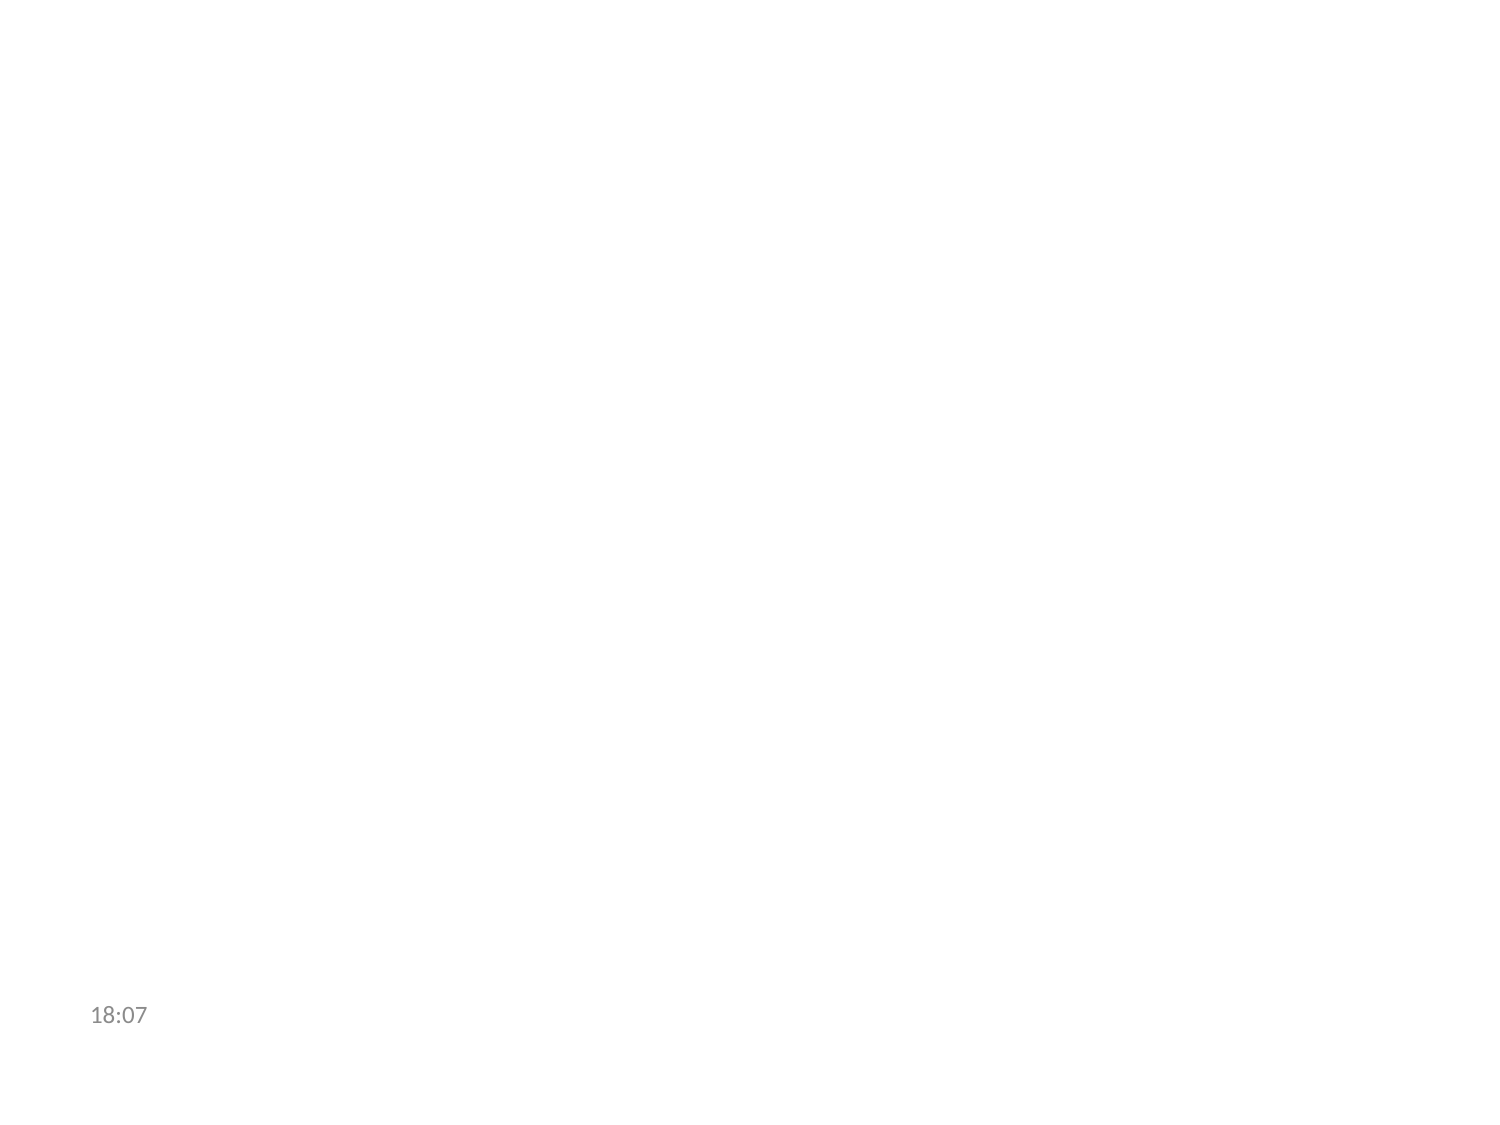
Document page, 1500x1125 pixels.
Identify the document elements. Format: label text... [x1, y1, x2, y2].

text_box 15:35 [75, 983, 425, 1044]
